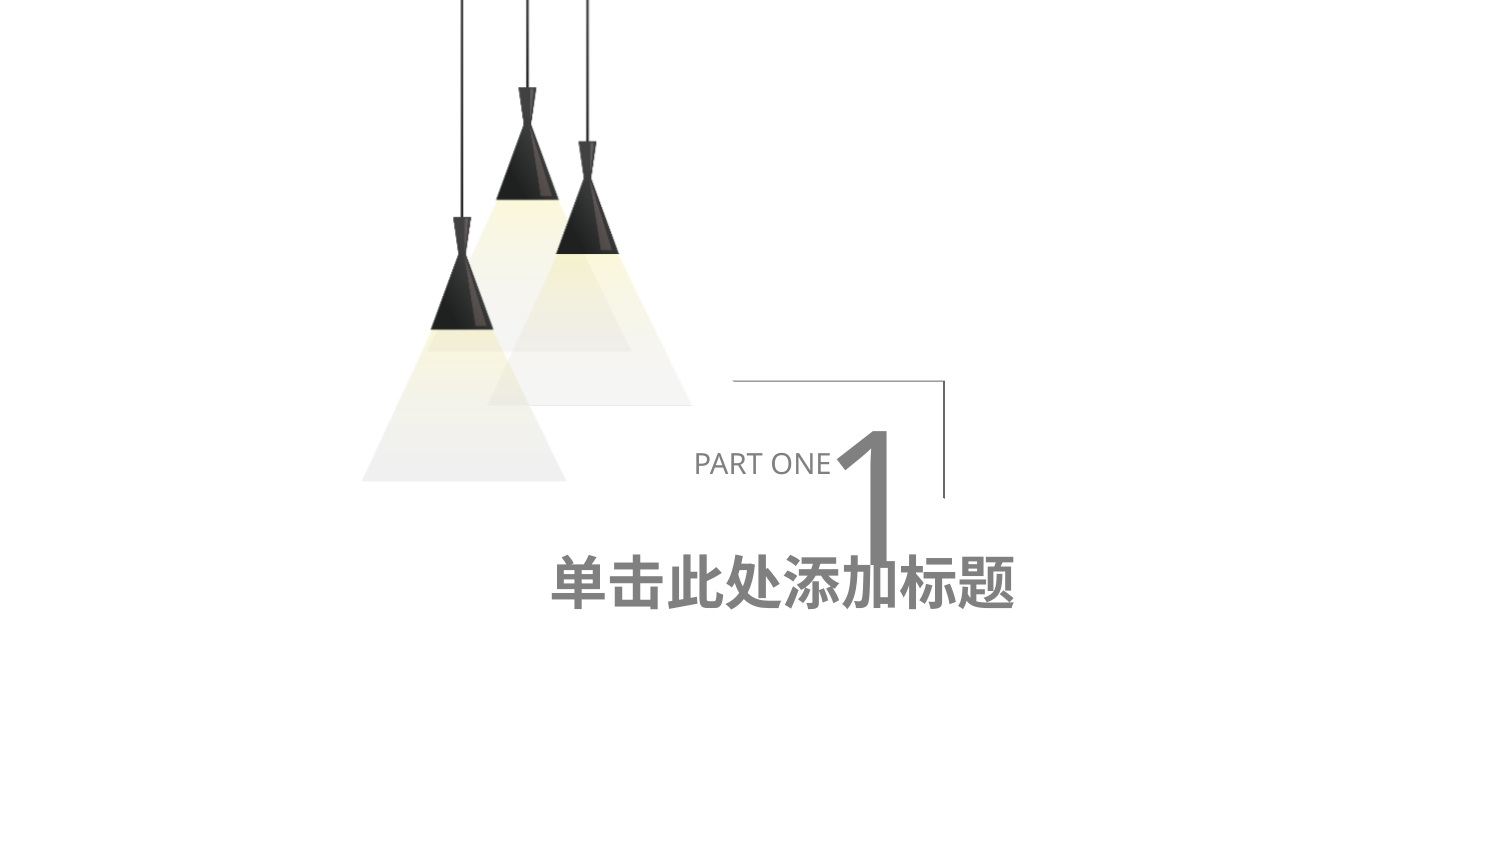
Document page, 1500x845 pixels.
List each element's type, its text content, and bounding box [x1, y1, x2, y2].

text_box [730, 378, 947, 501]
picture [354, 0, 698, 499]
text_box 1 [791, 372, 957, 609]
text_box PART ONE [702, 439, 876, 486]
text_box 单击此处添加标题 [449, 540, 1117, 622]
